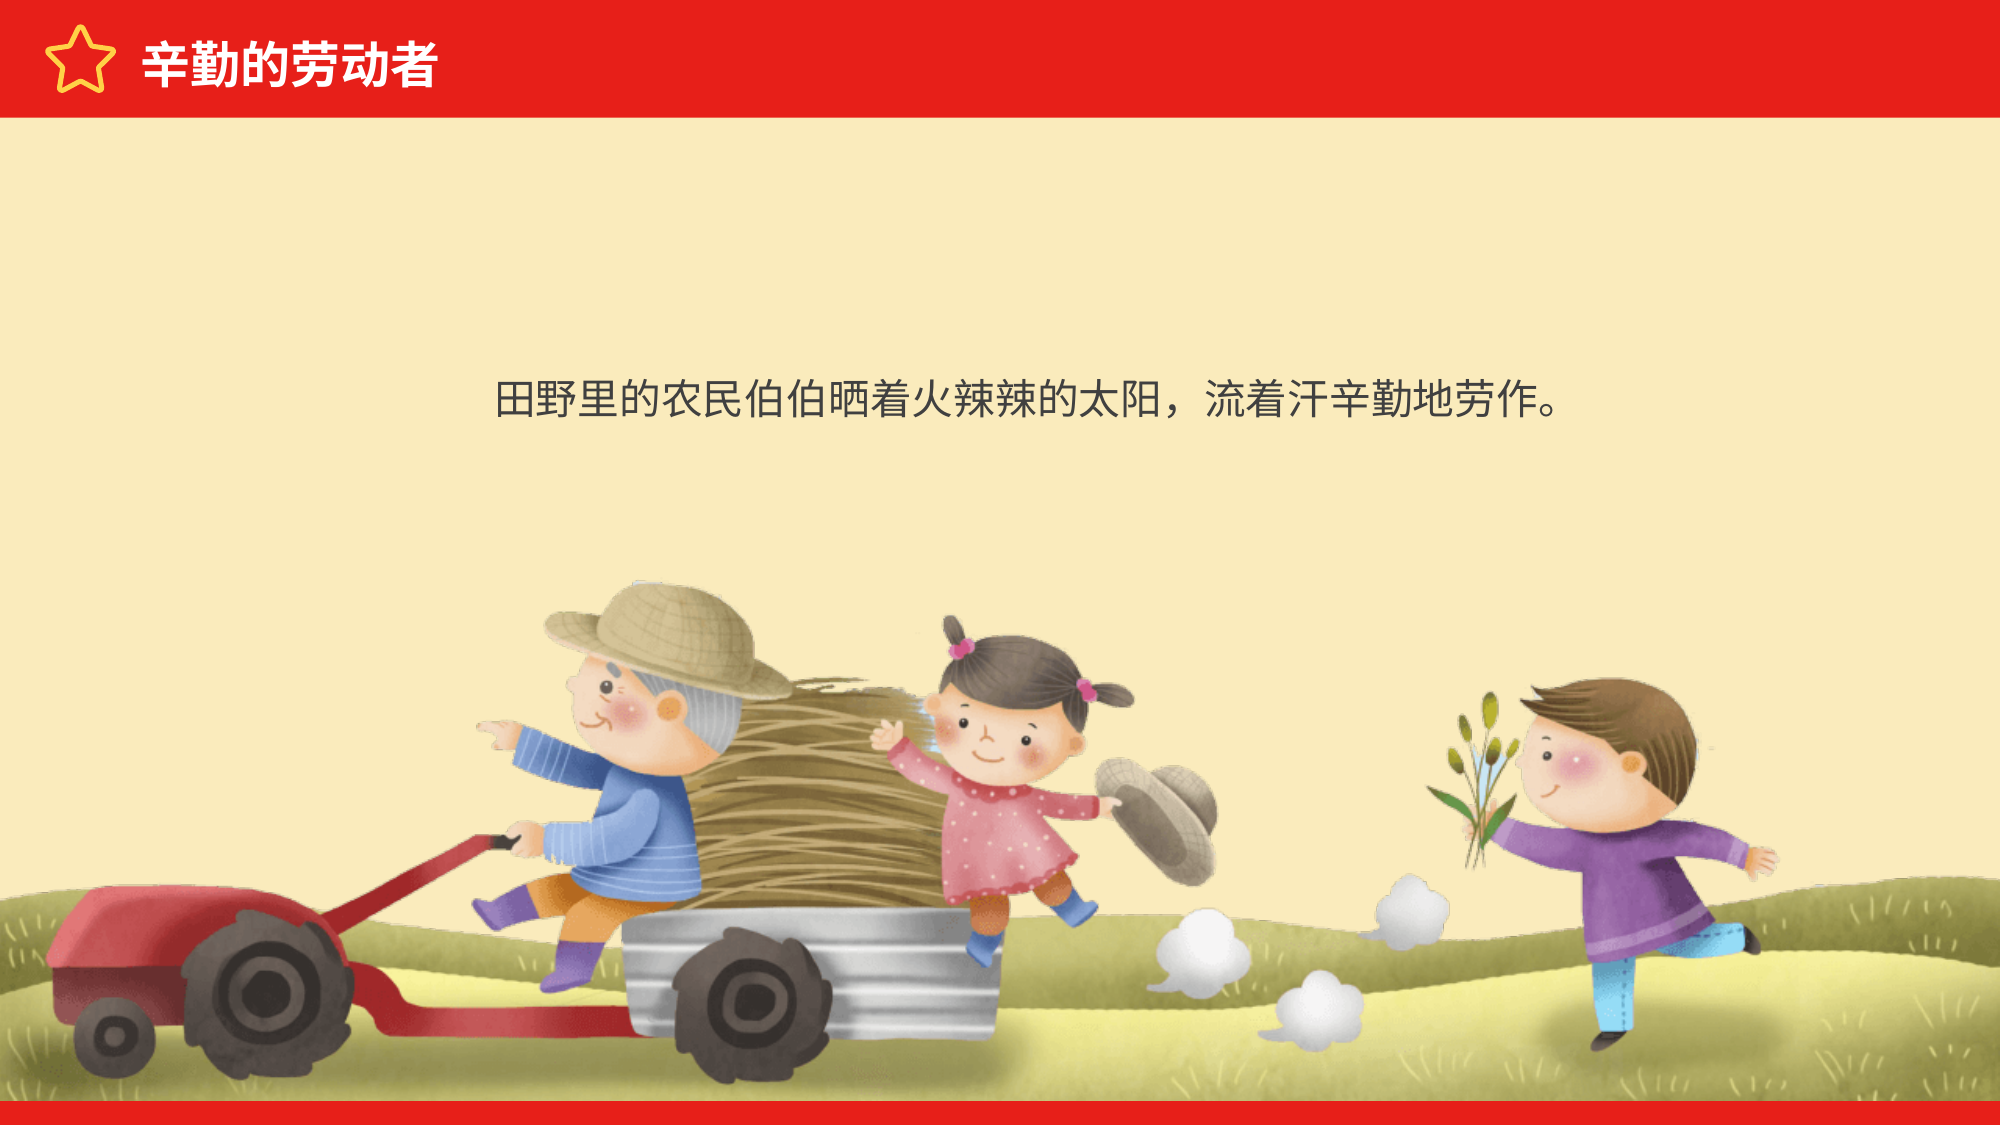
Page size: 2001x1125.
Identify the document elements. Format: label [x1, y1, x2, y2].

text_box [0, 0, 2000, 1125]
